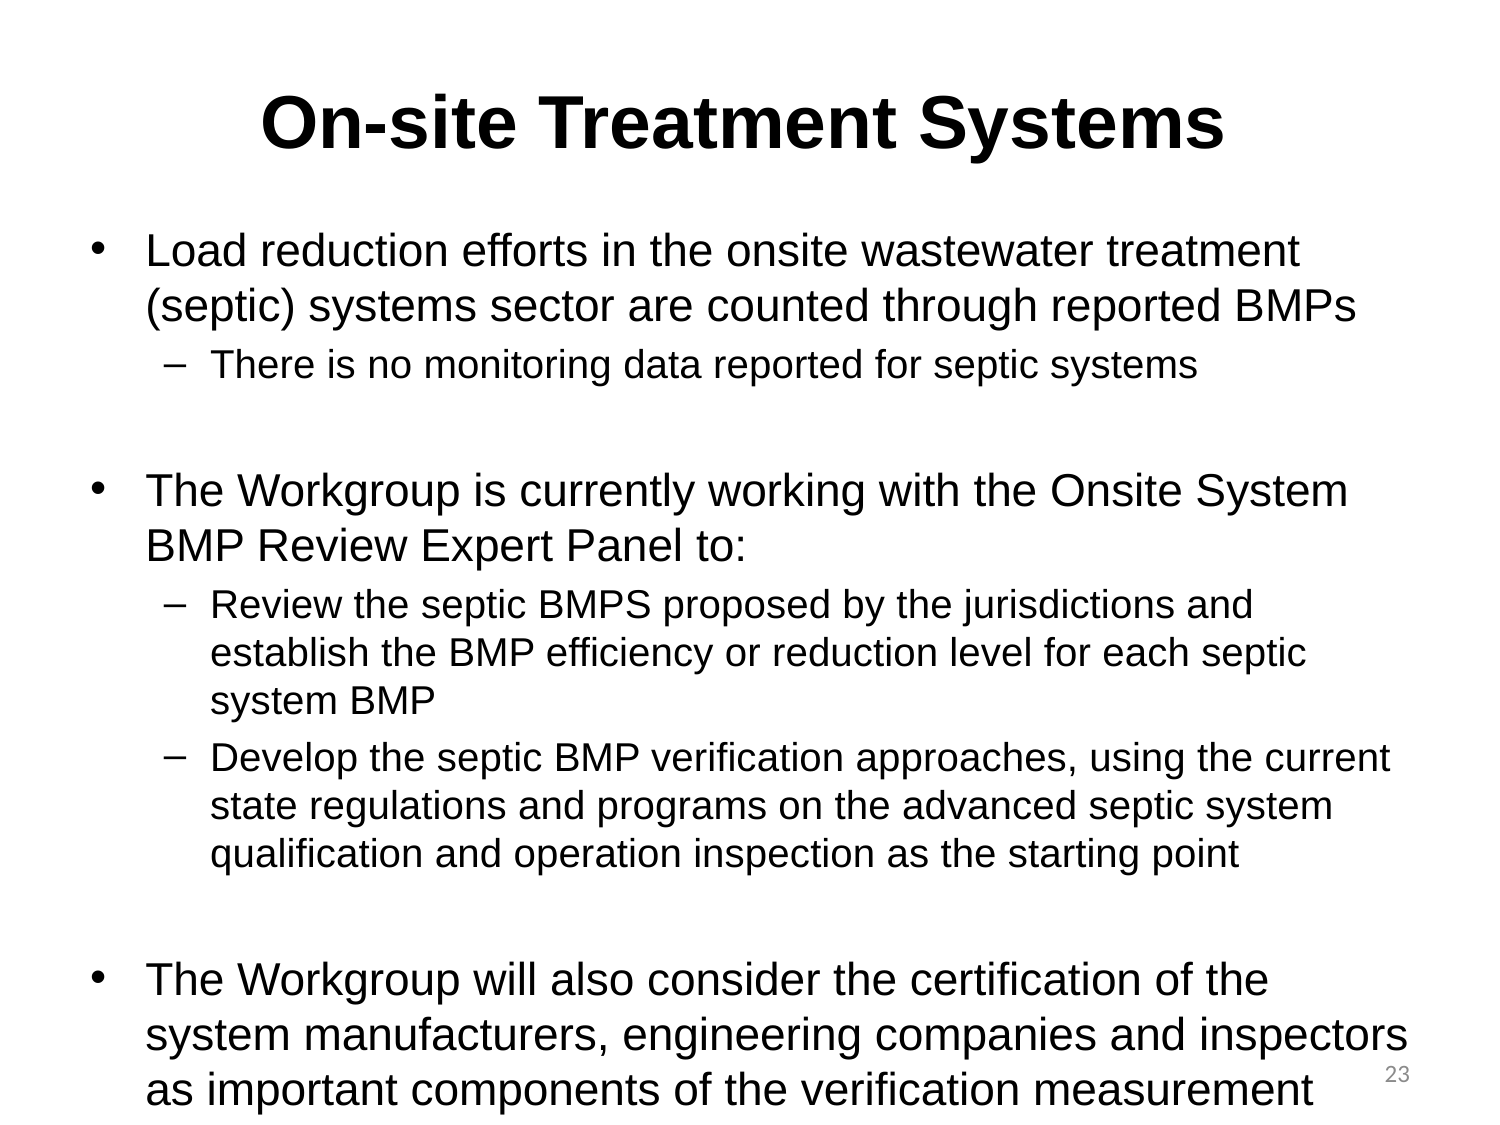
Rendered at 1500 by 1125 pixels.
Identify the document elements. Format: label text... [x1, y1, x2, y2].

slide_number 23 [1074, 1042, 1425, 1103]
title On-site Treatment Systems [24, 24, 1463, 213]
list Load reduction efforts in the onsite wastewater treatment (septic) systems sector are counted through reported BMPs There is no monitoring data reported for septic systems The Workgroup is currently working with the Onsite System BMP Review Expert Panel to: Review the septic BMPS proposed by the jurisdictions and establish the BMP efficiency or reduction level for each septic system BMP Develop the septic BMP verification approaches, using the current state regulations and programs on the advanced septic system qualification and operation inspection as the starting point The Workgroup will also consider the certification of the system manufacturers, engineering companies and inspectors as important components of the verification measurement [75, 212, 1425, 1125]
